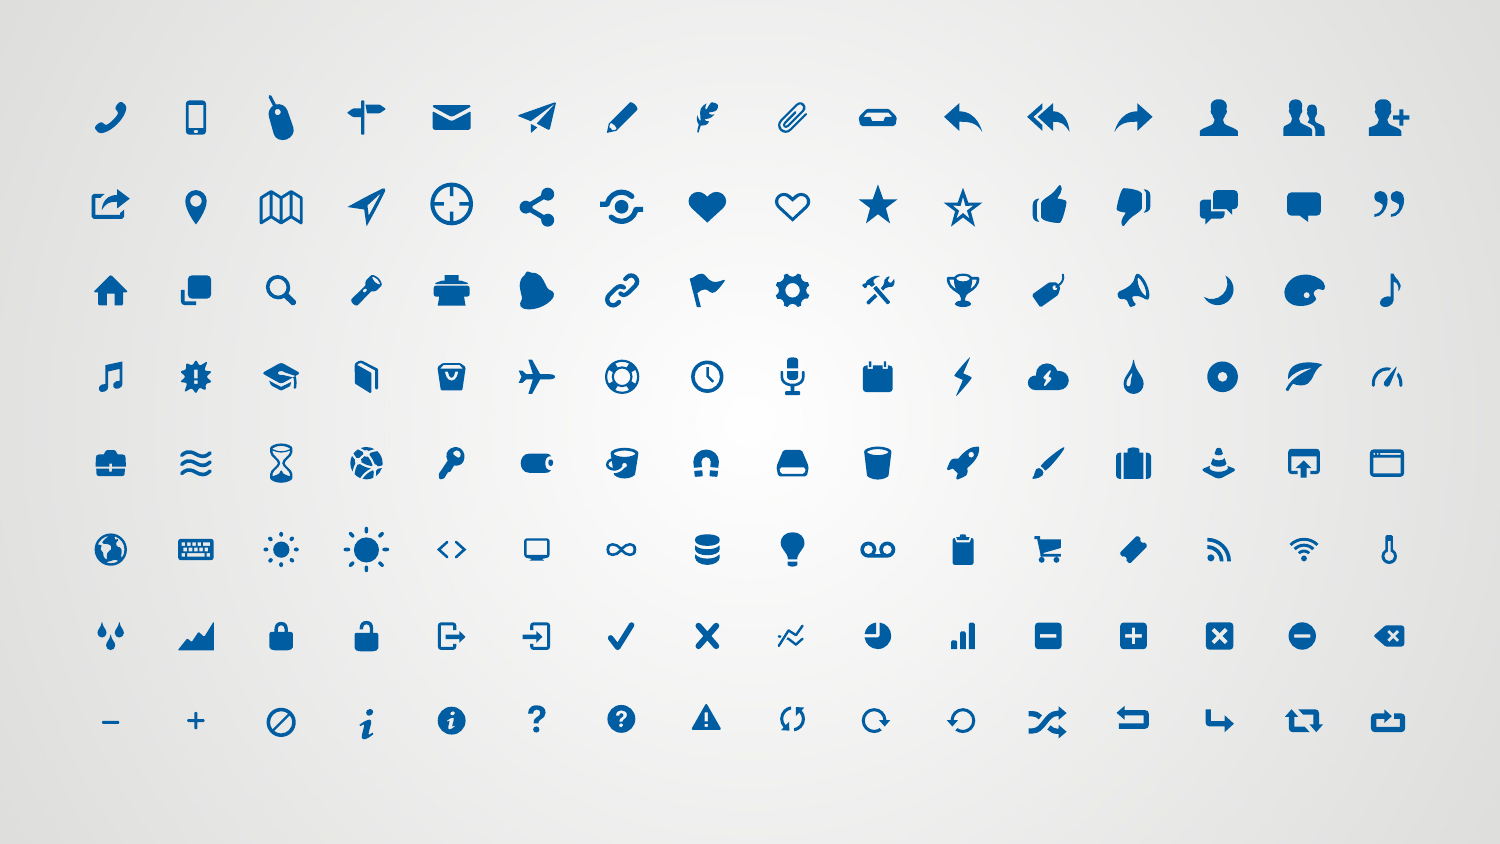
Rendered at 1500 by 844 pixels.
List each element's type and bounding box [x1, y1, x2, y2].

text_box [91, 94, 1410, 740]
picture [0, 0, 1500, 844]
